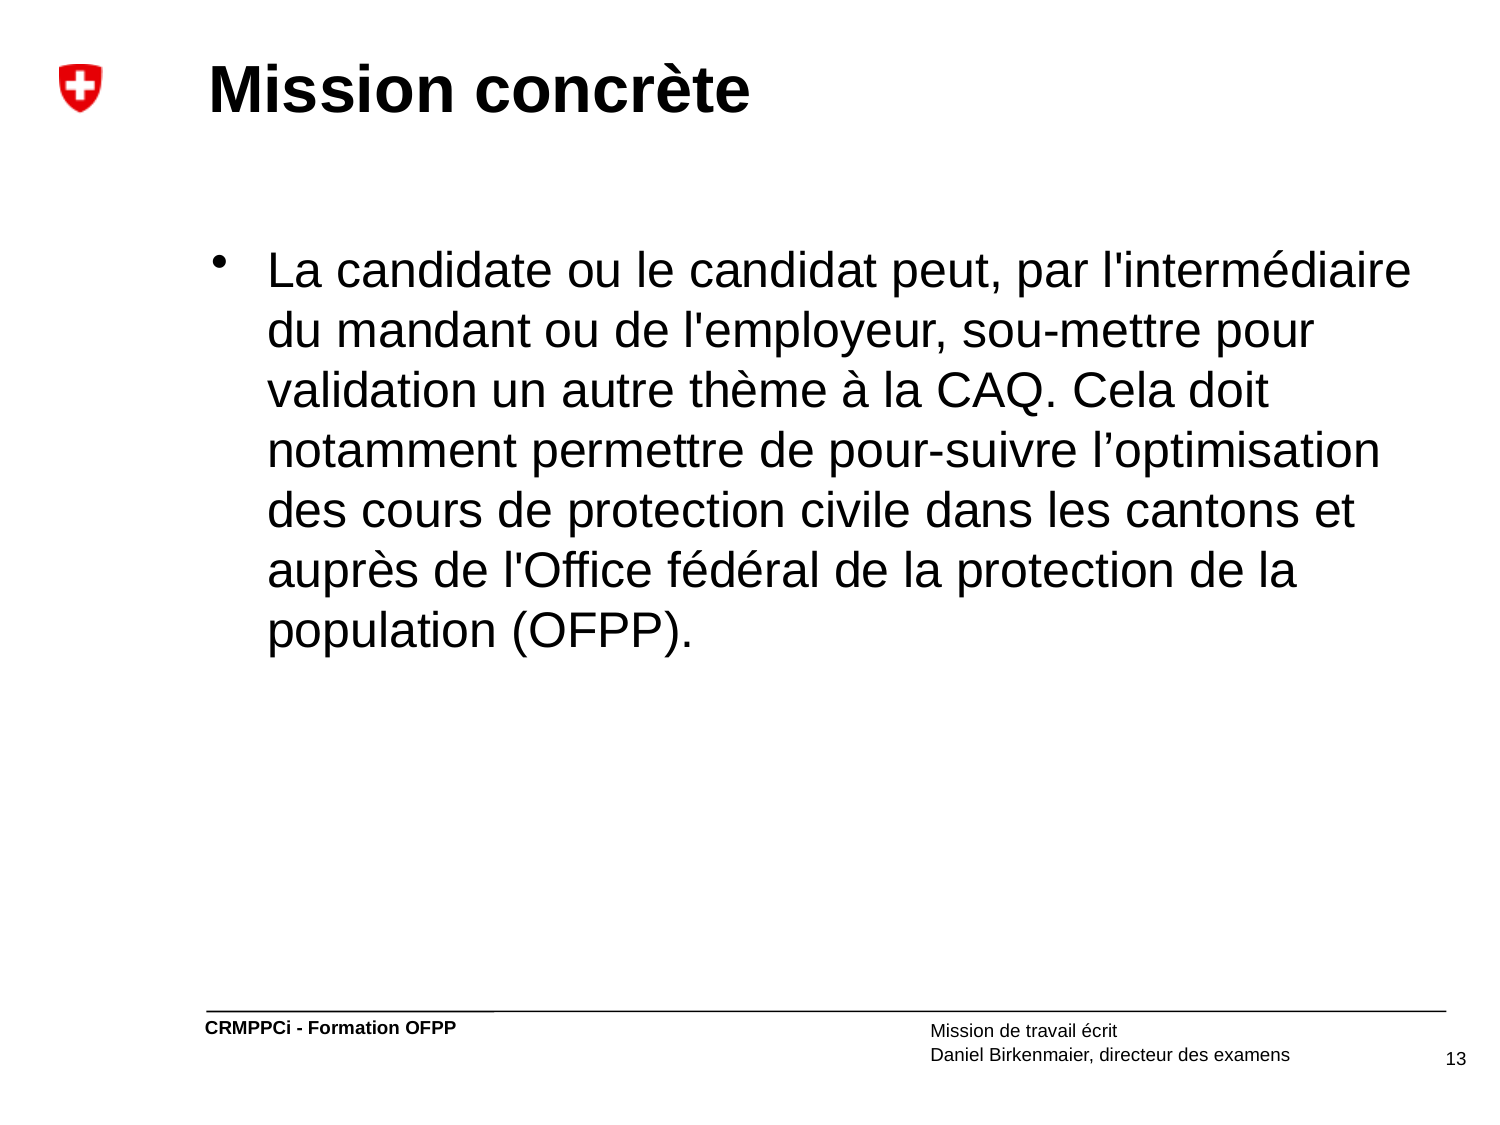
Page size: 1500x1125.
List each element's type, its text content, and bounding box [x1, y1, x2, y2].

slide_number Mission de travail écrit [915, 1011, 1447, 1048]
picture [59, 64, 103, 114]
list La candidate ou le candidat peut, par l'intermédiaire du mandant ou de l'employeur, sou-mettre pour validation un autre thème à la CAQ. Cela doit notamment permettre de pour-suivre l’optimisation des cours de protection civile dans les cantons et auprès de l'Office fédéral de la protection de la population (OFPP). [210, 237, 1447, 1012]
footer Daniel Birkenmaier, directeur des examens [915, 1048, 1447, 1071]
title Mission concrète [207, 45, 1433, 209]
